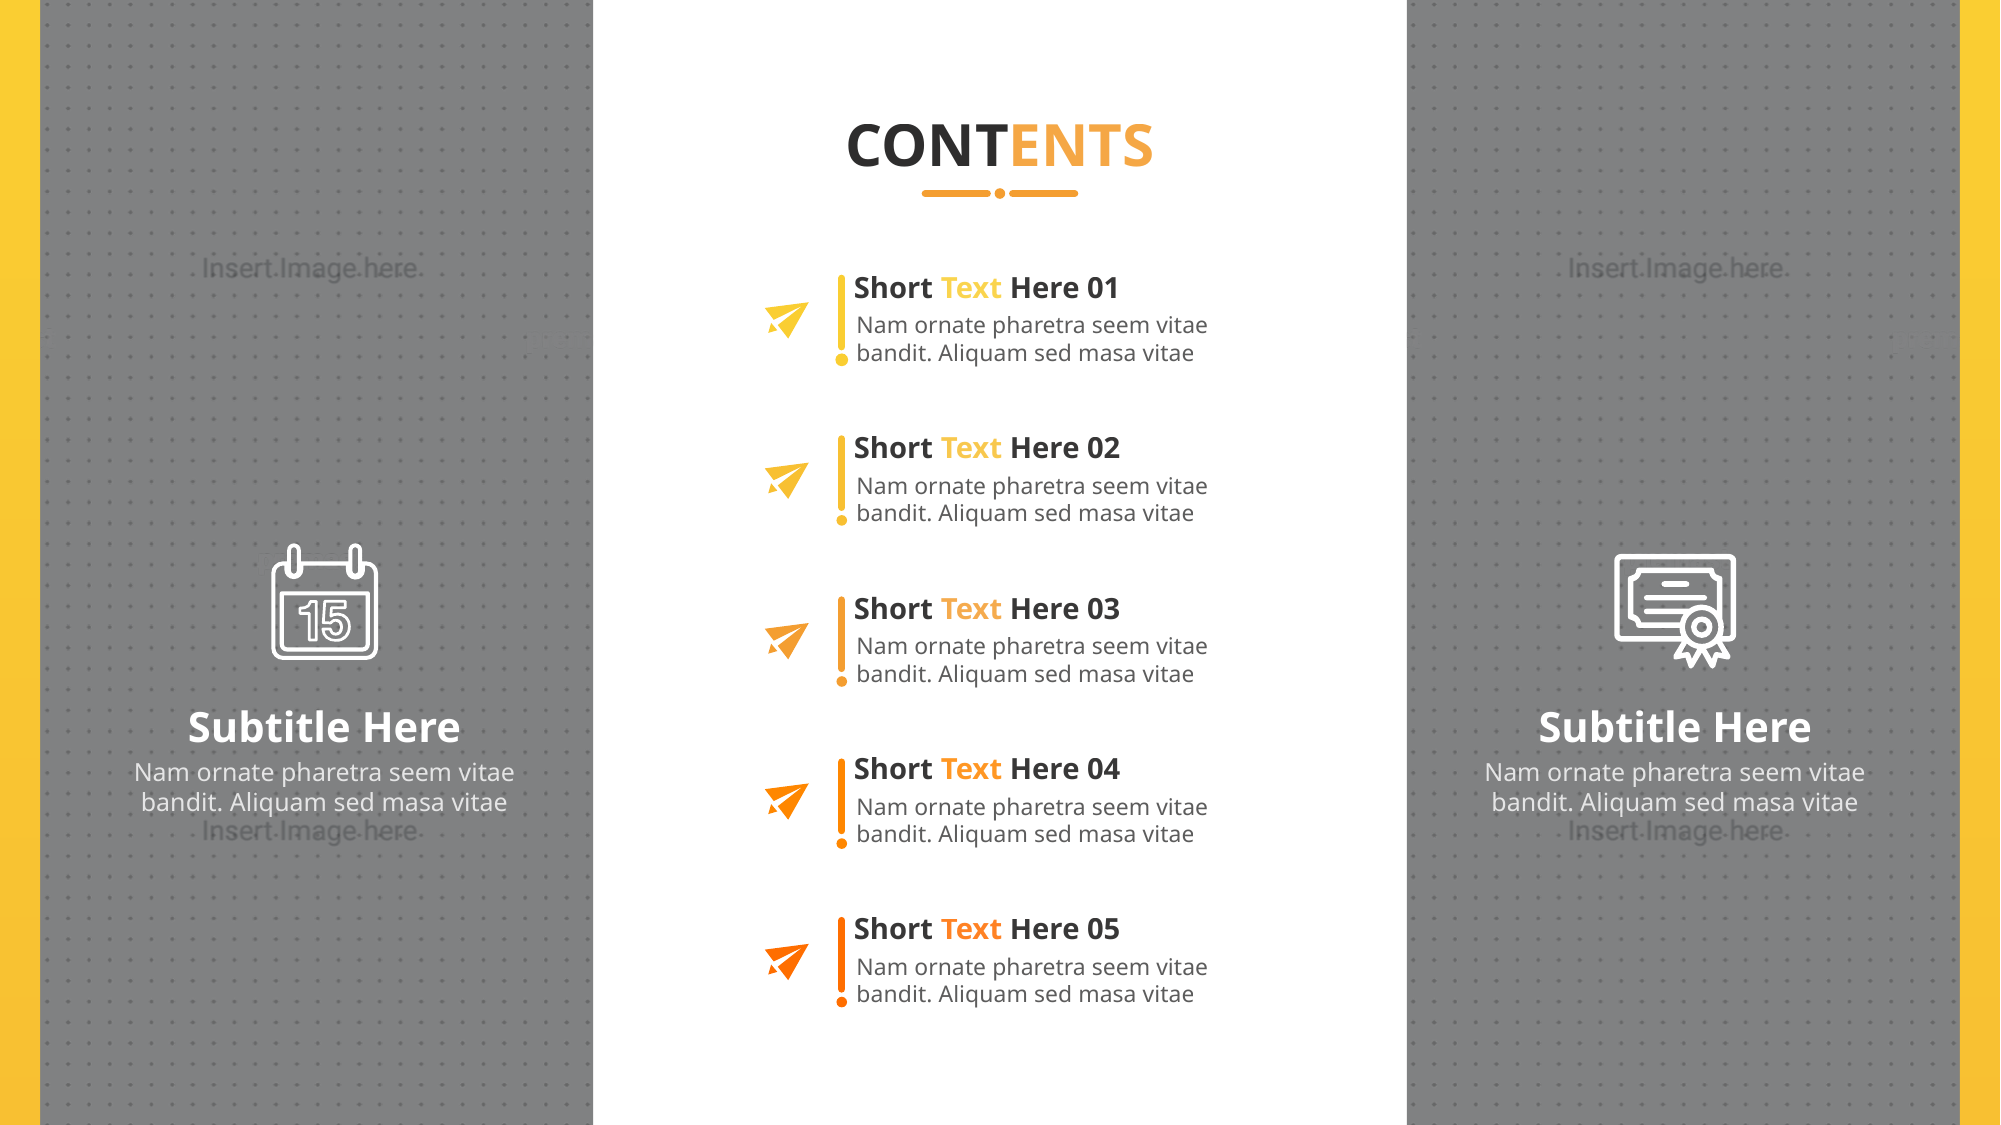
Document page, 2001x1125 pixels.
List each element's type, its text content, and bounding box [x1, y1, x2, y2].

text_box Short Text Here 01 [839, 261, 1136, 303]
picture [1406, 0, 1960, 1125]
text_box [764, 943, 809, 981]
text_box Nam ornate pharetra seem vitae bandit. Aliquam sed masa vitae [841, 303, 1225, 374]
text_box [798, 476, 886, 488]
text_box Short Text Here 03 [839, 582, 1136, 624]
text_box Nam ornate pharetra seem vitae bandit. Aliquam sed masa vitae [841, 463, 1225, 534]
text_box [798, 316, 886, 328]
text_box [798, 637, 886, 649]
text_box [764, 302, 809, 339]
picture [40, 0, 594, 1125]
text_box Nam ornate pharetra seem vitae bandit. Aliquam sed masa vitae [841, 945, 1250, 1015]
text_box [764, 623, 809, 660]
text_box [1960, 0, 2000, 1125]
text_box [271, 543, 379, 660]
text_box Short Text Here 02 [839, 422, 1136, 463]
text_box Nam ornate pharetra seem vitae bandit. Aliquam sed masa vitae [841, 784, 1242, 855]
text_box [798, 958, 886, 970]
text_box [764, 462, 809, 499]
text_box [993, 187, 1007, 200]
text_box [0, 0, 40, 1125]
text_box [798, 800, 886, 811]
text_box CONTENTS [830, 101, 1170, 186]
text_box [764, 783, 809, 820]
text_box Short Text Here 05 [839, 903, 1136, 945]
text_box Short Text Here 04 [839, 742, 1136, 784]
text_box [1614, 553, 1737, 669]
text_box Nam ornate pharetra seem vitae bandit. Aliquam sed masa vitae [841, 624, 1232, 694]
